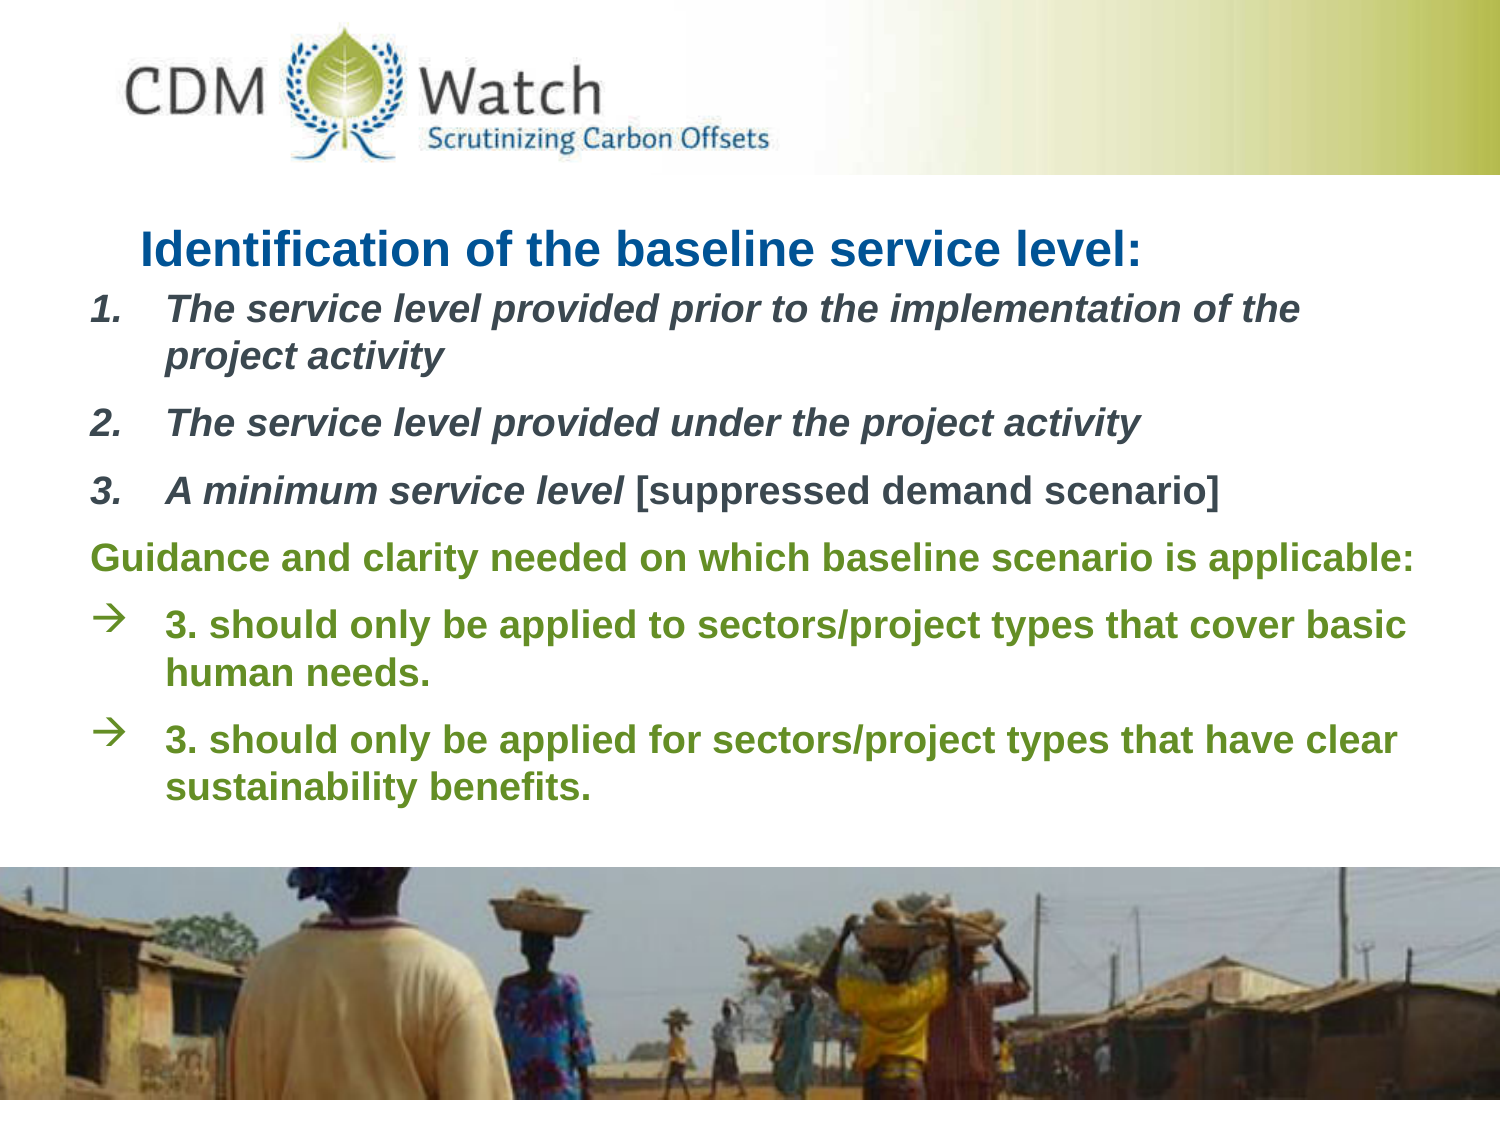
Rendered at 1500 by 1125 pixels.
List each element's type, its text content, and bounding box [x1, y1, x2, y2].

subtitle The service level provided prior to the implementation of the project activity The service level provided under the project activity A minimum service level [suppressed demand scenario] Guidance and clarity needed on which baseline scenario is applicable: 3. should only be applied to sectors/project types that cover basic human needs. 3. should only be applied for sectors/project types that have clear sustainability benefits. [74, 274, 1451, 865]
picture [0, 0, 1500, 175]
picture [0, 866, 1500, 1101]
title Identification of the baseline service level: [124, 162, 1426, 274]
